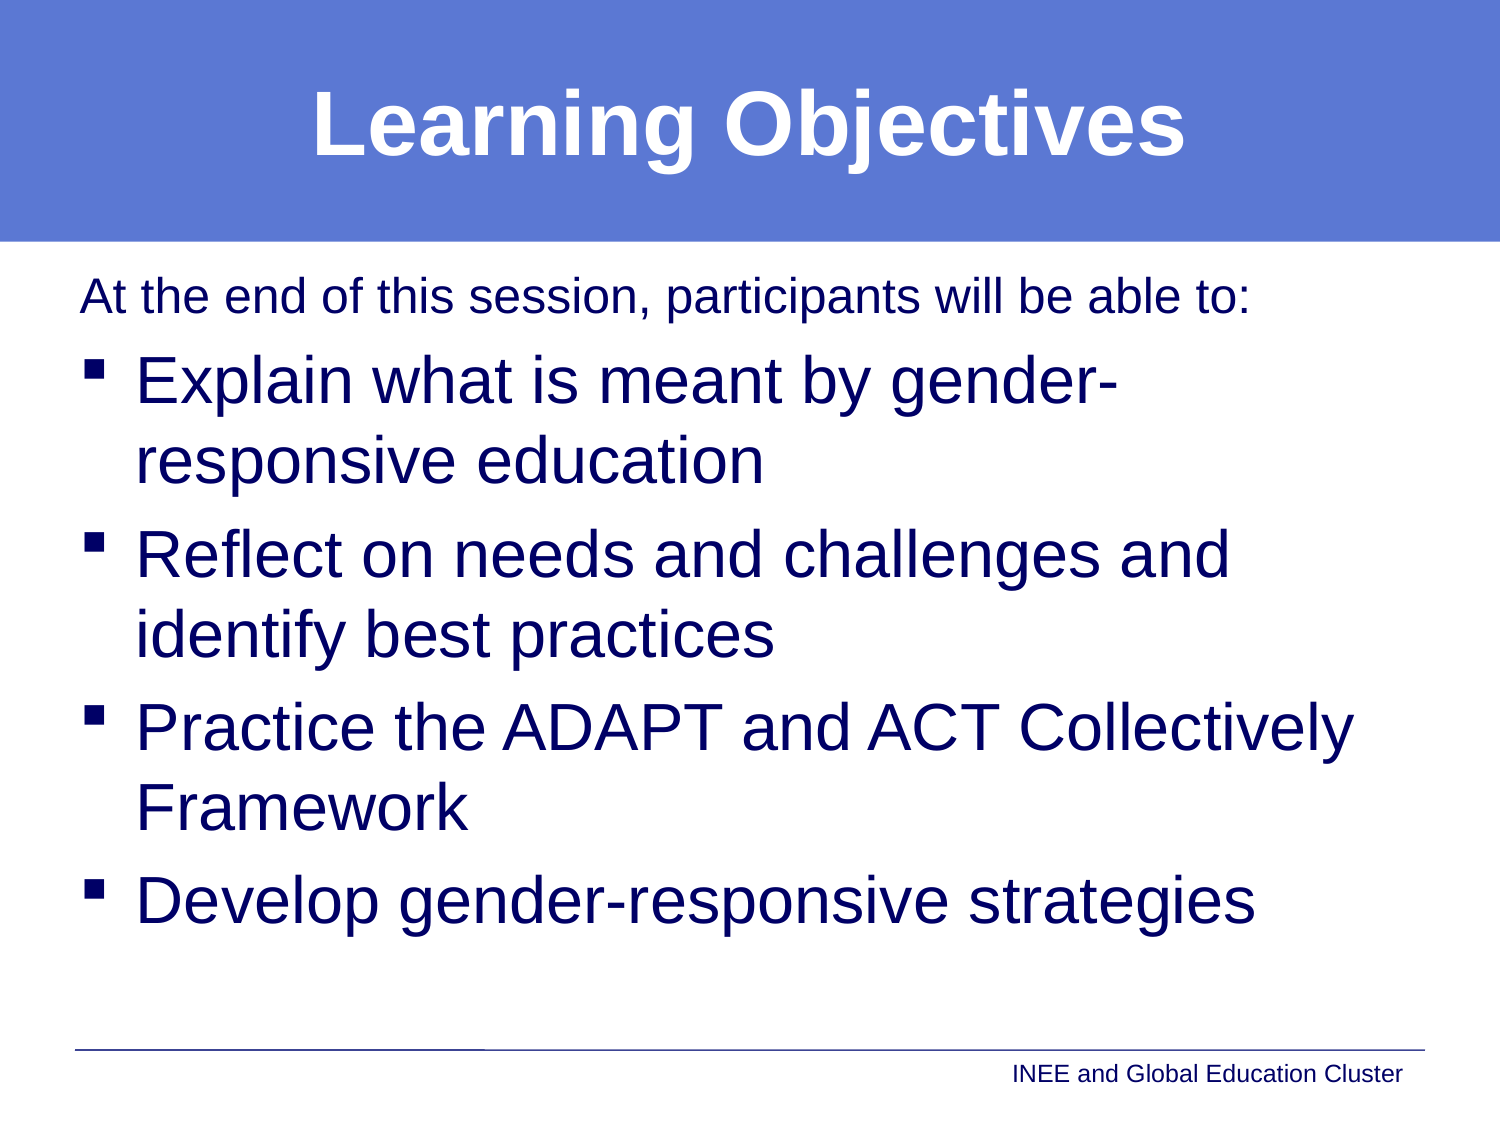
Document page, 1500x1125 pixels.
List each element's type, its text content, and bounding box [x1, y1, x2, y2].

footer INEE and Global Education Cluster [75, 1049, 1427, 1103]
list At the end of this session, participants will be able to: Explain what is meant by gender-responsive education Reflect on needs and challenges and identify best practices Practice the ADAPT and ACT Collectively Framework Develop gender-responsive strategies [64, 262, 1445, 1018]
title Learning Objectives [74, 24, 1426, 213]
